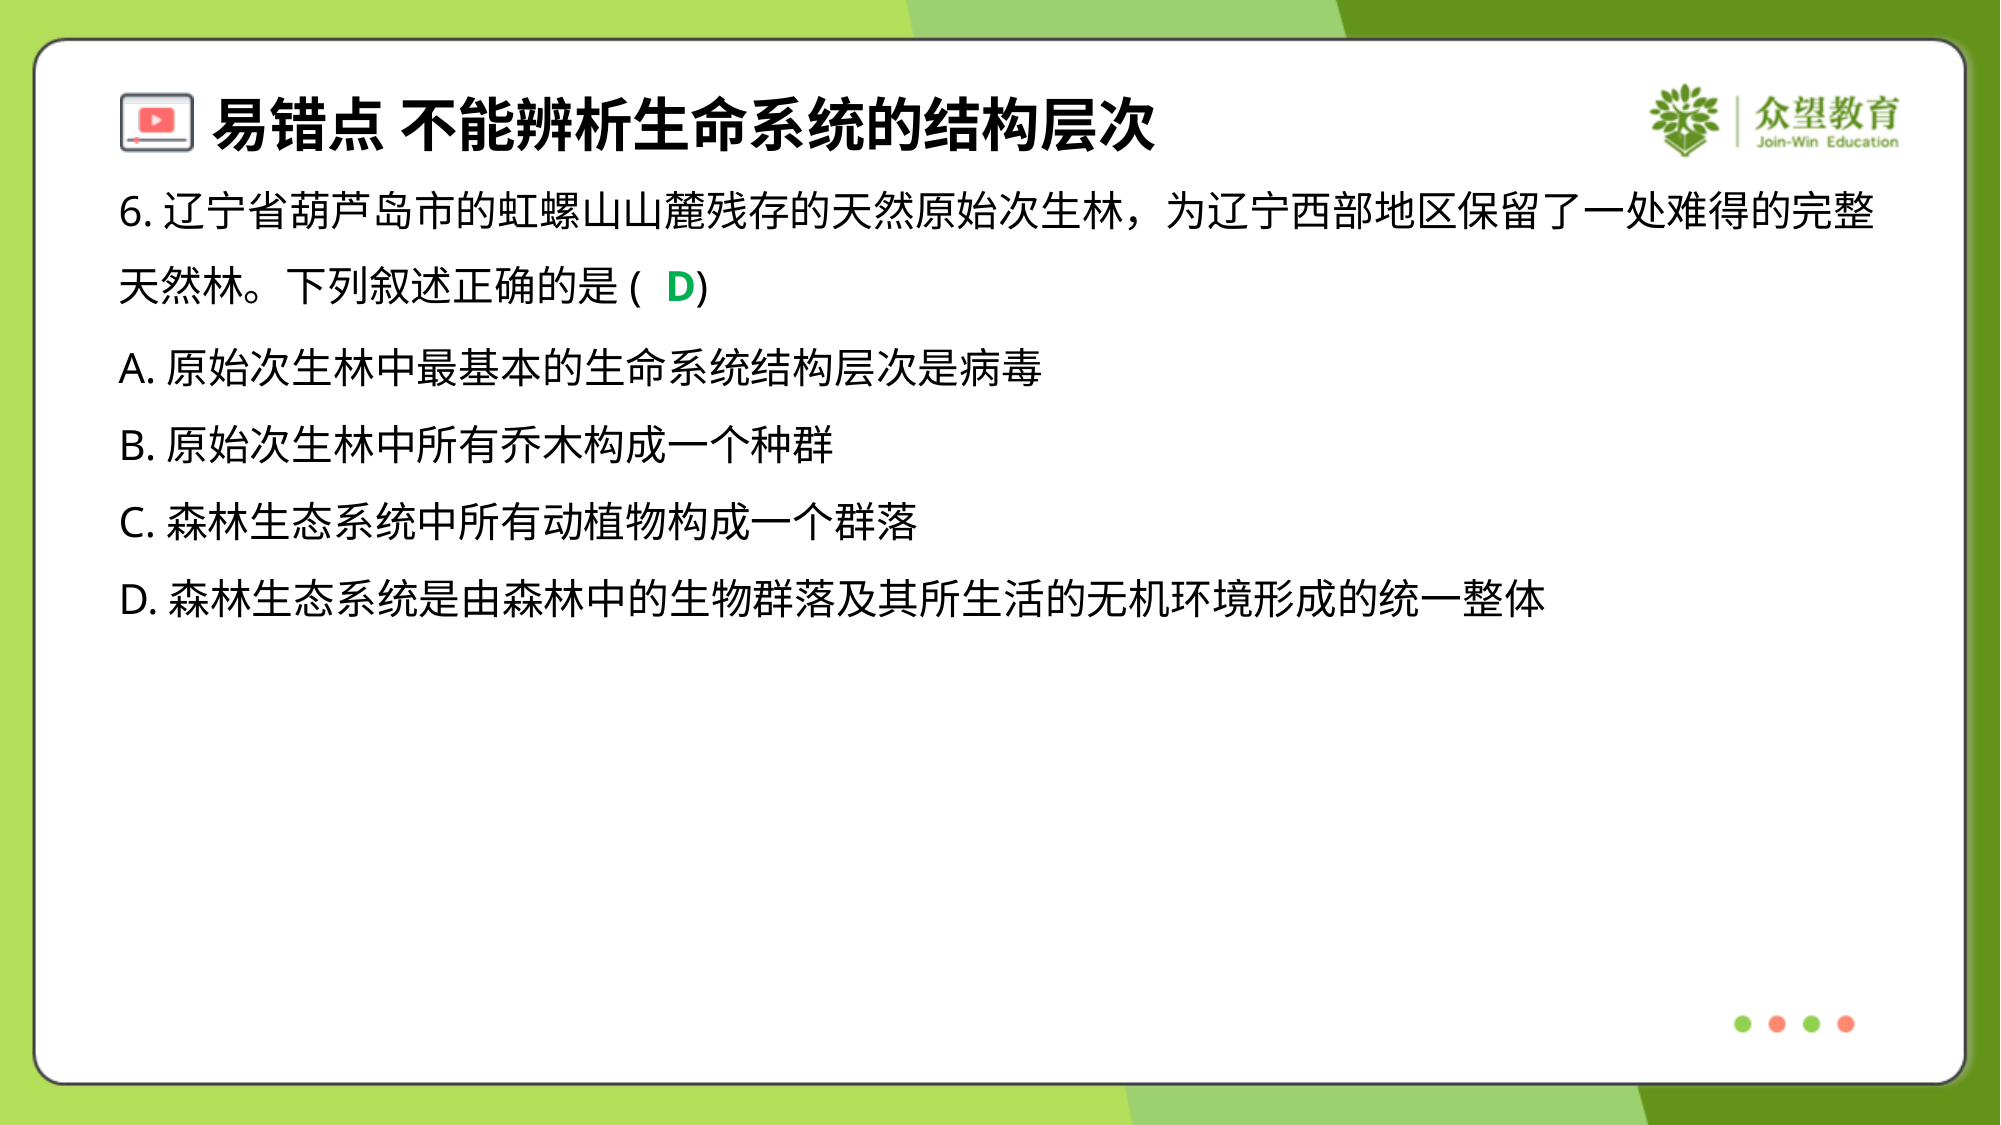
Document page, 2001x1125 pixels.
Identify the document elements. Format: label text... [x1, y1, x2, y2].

picture [0, 0, 2000, 1125]
text_box D [649, 234, 713, 310]
text_box 6.辽宁省葫芦岛市的虹螺山山麓残存的天然原始次生林，为辽宁西部地区保留了一处难得的完整 天然林。下列叙述正确的是( ) [118, 159, 1883, 310]
text_box A.原始次生林中最基本的生命系统结构层次是病毒 B.原始次生林中所有乔木构成一个种群 C.森林生态系统中所有动植物构成一个群落 D.森林生态系统是由森林中的生物群落及其所生活的无机环境形成的统一整体 [118, 317, 1883, 624]
